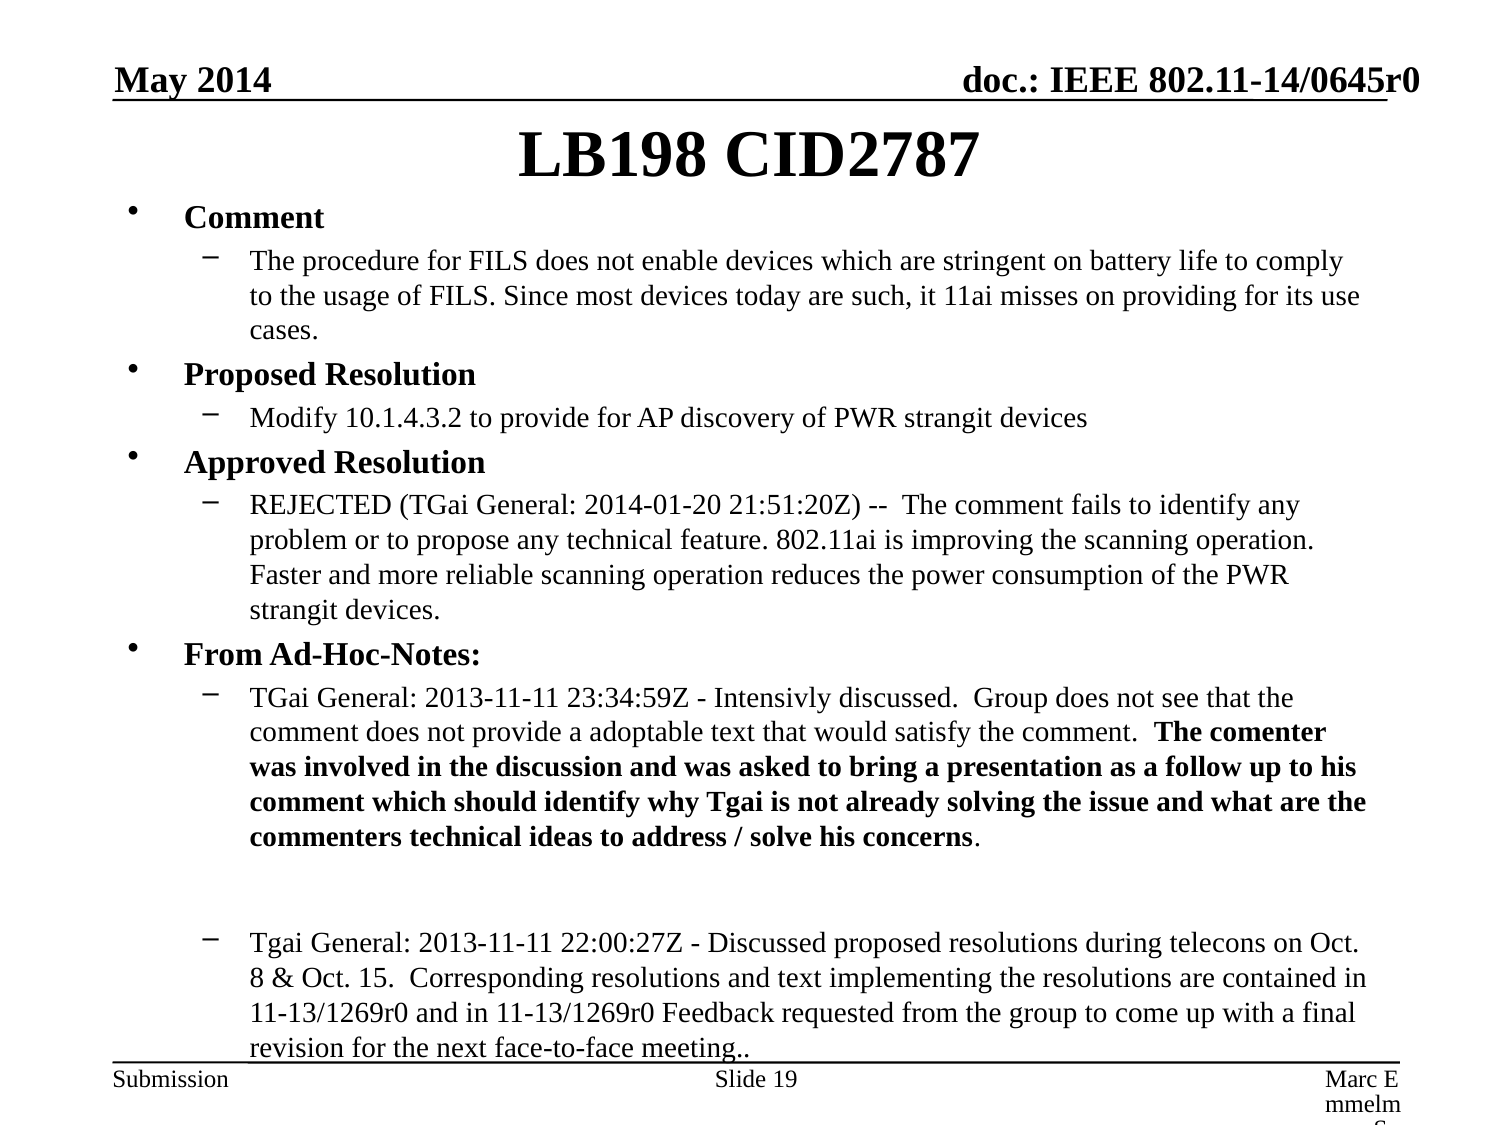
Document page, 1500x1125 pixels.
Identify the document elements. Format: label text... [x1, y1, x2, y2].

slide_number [114, 54, 290, 101]
title LB198 CID2787 [112, 62, 1388, 187]
slide_number Slide 19 [712, 1061, 800, 1093]
list Comment The procedure for FILS does not enable devices which are stringent on battery life to comply to the usage of FILS. Since most devices today are such, it 11ai misses on providing for its use cases. Proposed Resolution Modify 10.1.4.3.2 to provide for AP discovery of PWR strangit devices Approved Resolution REJECTED (TGai General: 2014-01-20 21:51:20Z) -- The comment fails to identify any problem or to propose any technical feature. 802.11ai is improving the scanning operation. Faster and more reliable scanning operation reduces the power consumption of the PWR strangit devices. From Ad-Hoc-Notes: TGai General: 2013-11-11 23:34:59Z - Intensivly discussed. Group does not see that the comment does not provide a adoptable text that would satisfy the comment. The comenter was involved in the discussion and was asked to bring a presentation as a follow up to his comment which should identify why Tgai is not already solving the issue and what are the commenters technical ideas to address / solve his concerns. Tgai General: 2013-11-11 22:00:27Z - Discussed proposed resolutions during telecons on Oct. 8 & Oct. 15. Corresponding resolutions and text implementing the resolutions are contained in 11-13/1269r0 and in 11-13/1269r0 Feedback requested from the group to come up with a final revision for the next face-to-face meeting.. [112, 187, 1388, 863]
footer Marc Emmelmann, Self [1324, 1061, 1402, 1093]
